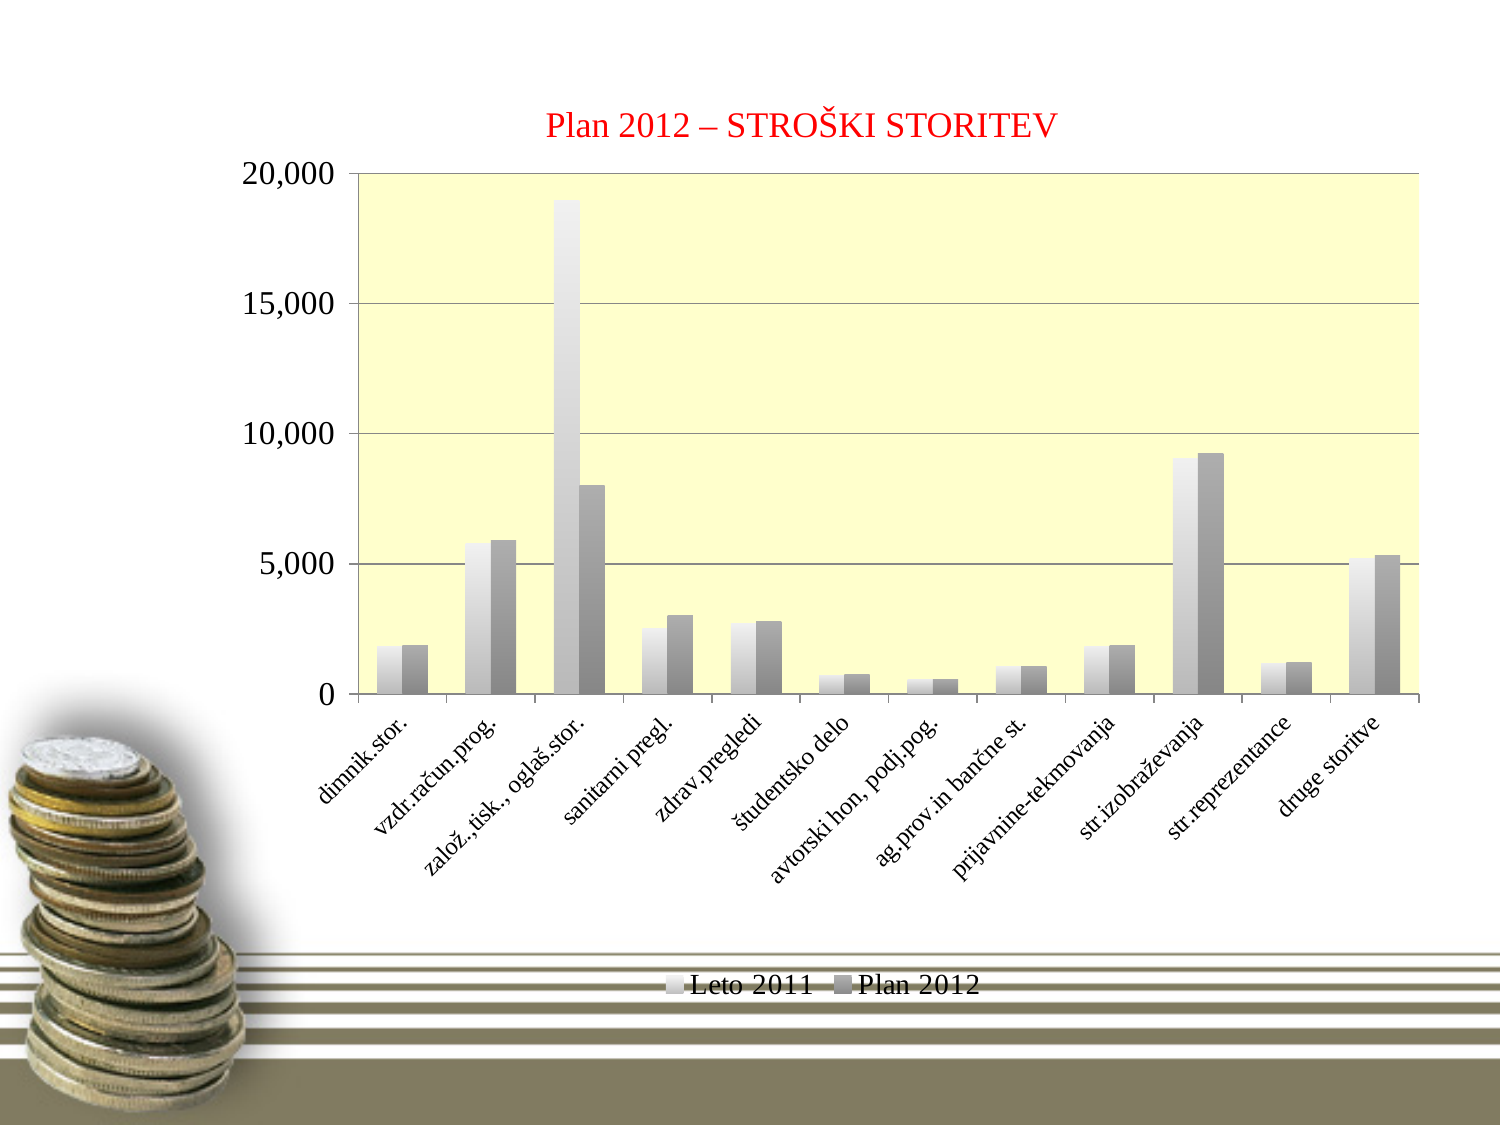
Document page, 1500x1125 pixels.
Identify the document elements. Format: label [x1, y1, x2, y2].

chart [147, 89, 1500, 1008]
picture [0, 0, 1500, 1125]
